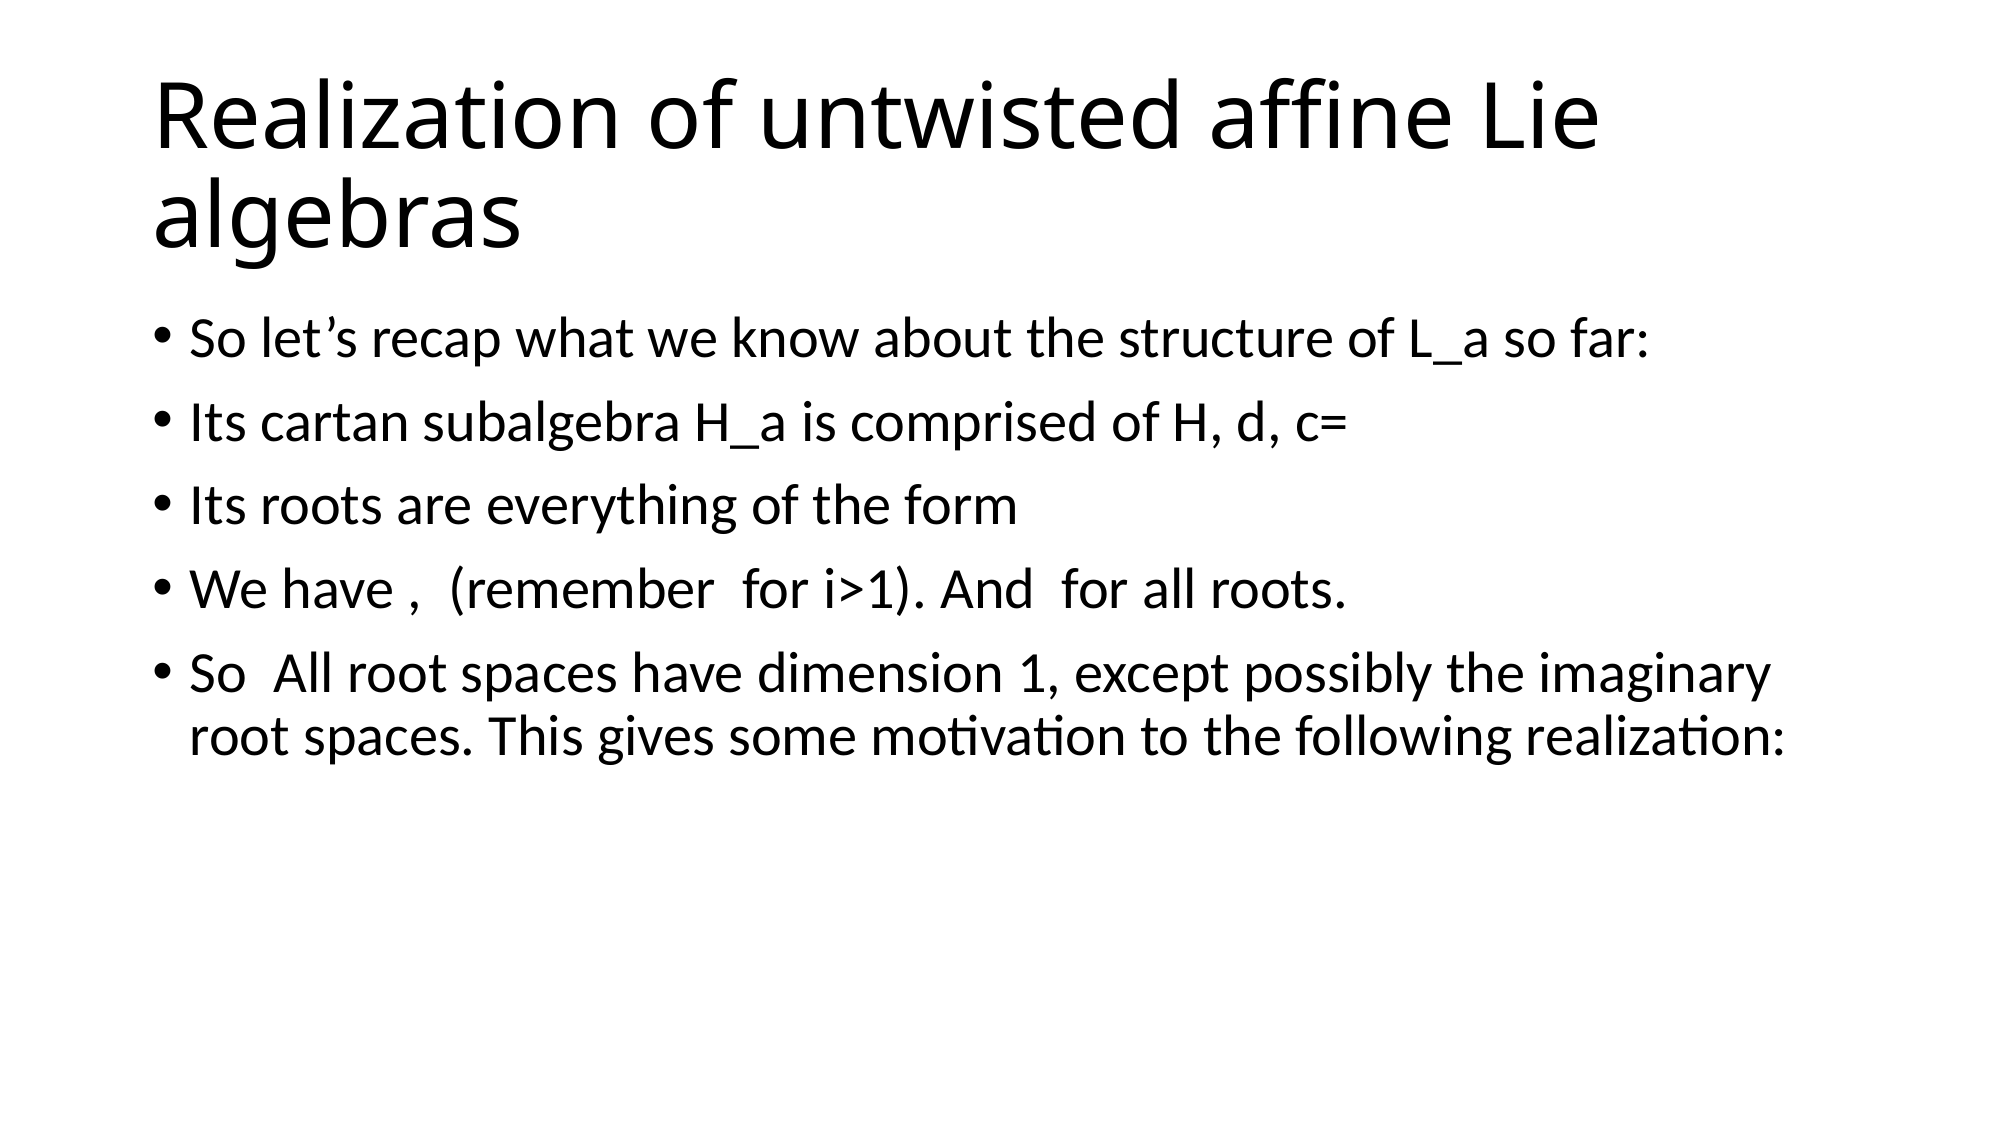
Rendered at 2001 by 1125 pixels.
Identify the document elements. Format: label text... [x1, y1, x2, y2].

title Realization of untwisted affine Lie algebras [137, 59, 1863, 278]
